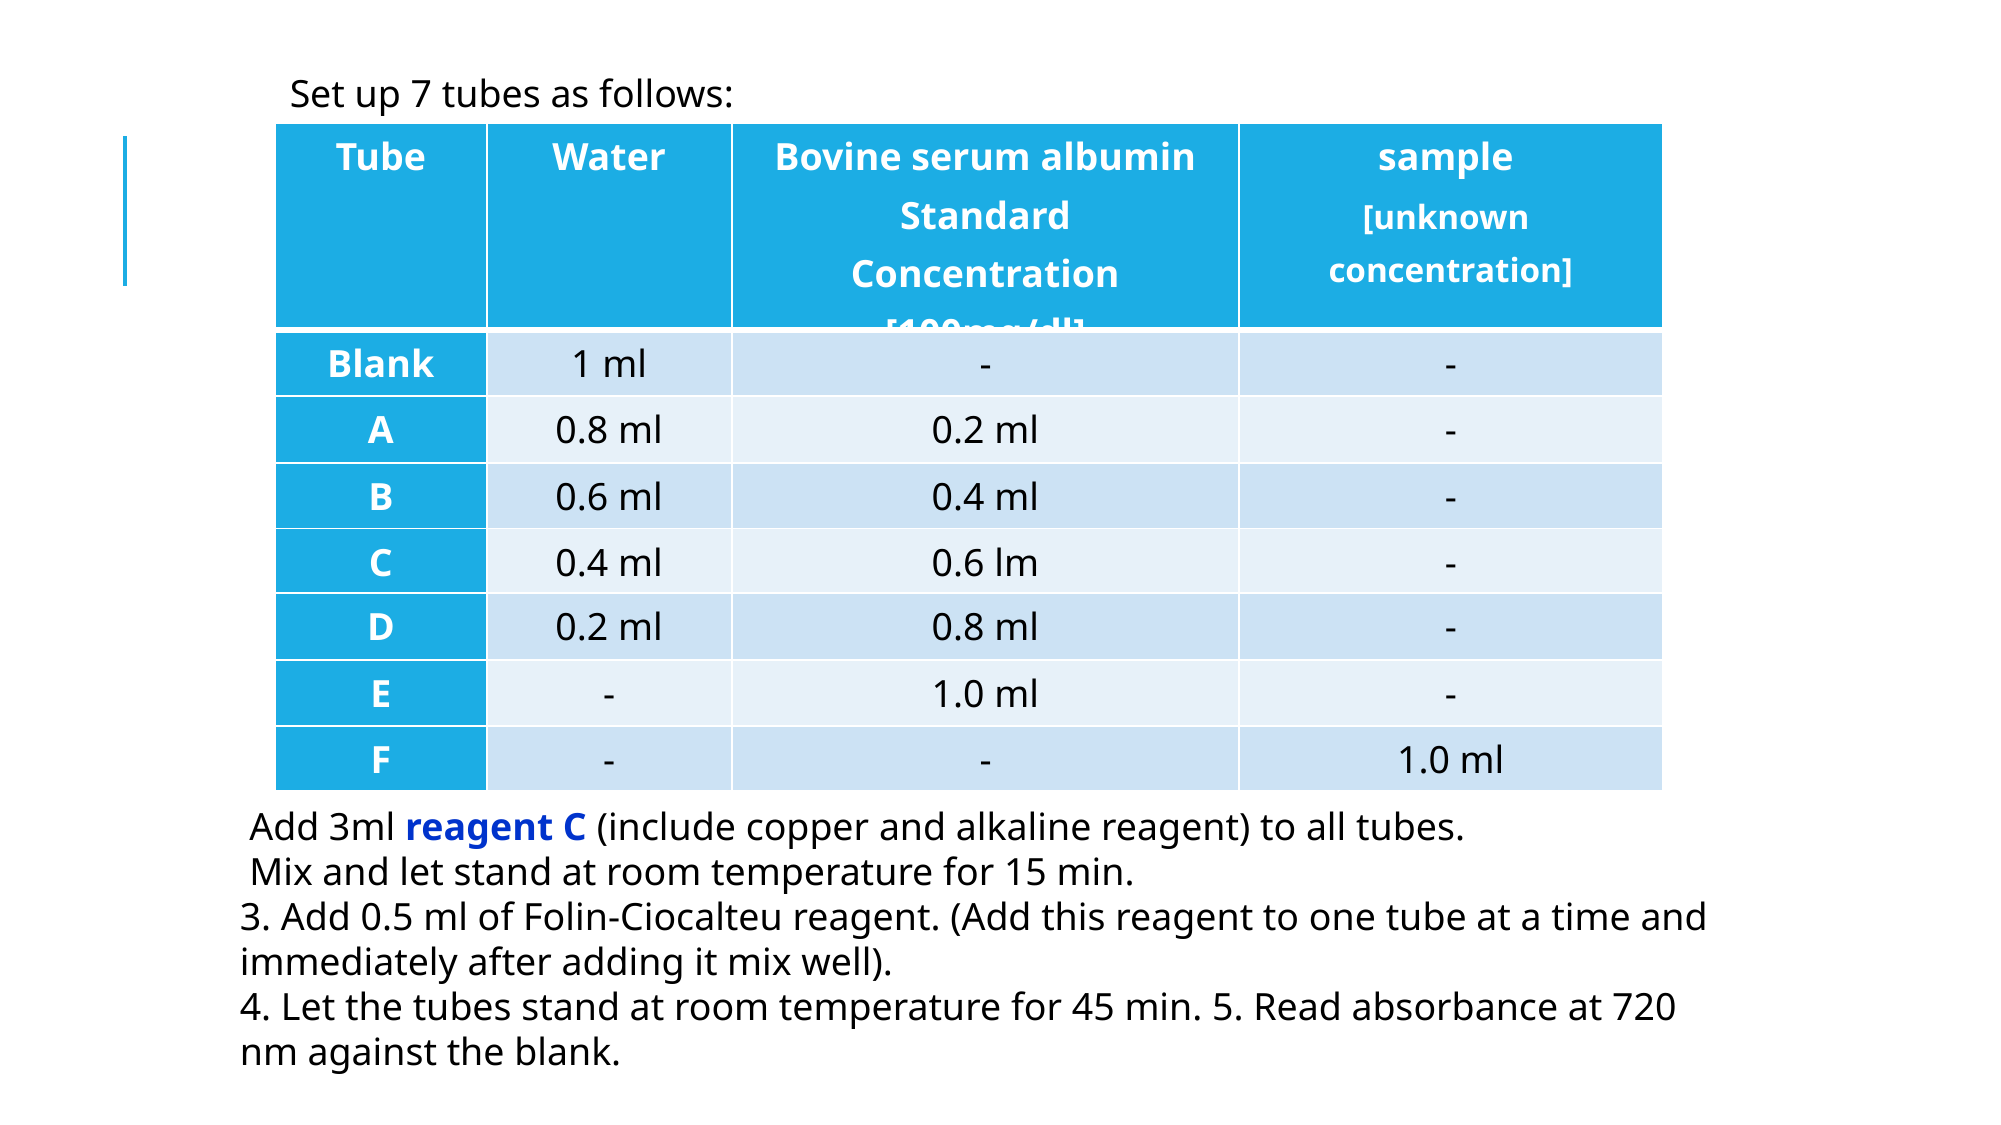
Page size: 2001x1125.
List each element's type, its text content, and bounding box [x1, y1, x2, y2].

table_cell E [276, 661, 486, 725]
table_cell A [276, 397, 486, 462]
table_cell 0.6 ml [488, 464, 731, 528]
table_cell 0.2 ml [488, 594, 731, 659]
table_cell - [1240, 397, 1662, 462]
table_cell 1.0 ml [733, 661, 1238, 725]
table_cell 0.8 ml [733, 594, 1238, 659]
table_cell 0.4 ml [488, 529, 731, 592]
table_cell C [276, 529, 486, 592]
table_cell 0.8 ml [488, 397, 731, 462]
table_header Tube [276, 124, 486, 327]
table_cell - [1240, 661, 1662, 725]
table_cell - [733, 333, 1238, 395]
table_cell - [1240, 529, 1662, 592]
table_cell - [1240, 594, 1662, 659]
table_cell - [733, 727, 1238, 790]
table_cell D [276, 594, 486, 659]
table_header sample [unknown concentration] [1240, 124, 1662, 327]
table_cell 1.0 ml [1240, 727, 1662, 790]
text_box Set up 7 tubes as follows: [274, 62, 1263, 122]
table_cell - [1240, 333, 1662, 395]
table_cell - [1240, 464, 1662, 528]
table_header Water [488, 124, 731, 327]
table_cell B [276, 464, 486, 528]
table_cell Blank [276, 333, 486, 395]
table_cell - [488, 661, 731, 725]
table_cell 1 ml [488, 333, 731, 395]
table_cell 0.2 ml [733, 397, 1238, 462]
table_cell - [488, 727, 731, 790]
table_cell 0.4 ml [733, 464, 1238, 528]
table_cell F [276, 727, 486, 790]
table_header Bovine serum albumin Standard Concentration [100mg/dl] [733, 124, 1238, 327]
table_cell 0.6 lm [733, 529, 1238, 592]
text_box Add 3ml reagent C (include copper and alkaline reagent) to all tubes. Mix and let stand at room temperature for 15 min. 3. Add 0.5 ml of Folin-Ciocalteu reagent. (Add this reagent to one tube at a time and immediately after adding it mix well). 4. Let the tubes stand at room temperature for 45 min. 5. Read absorbance at 720 nm against the blank. [224, 795, 1738, 1080]
